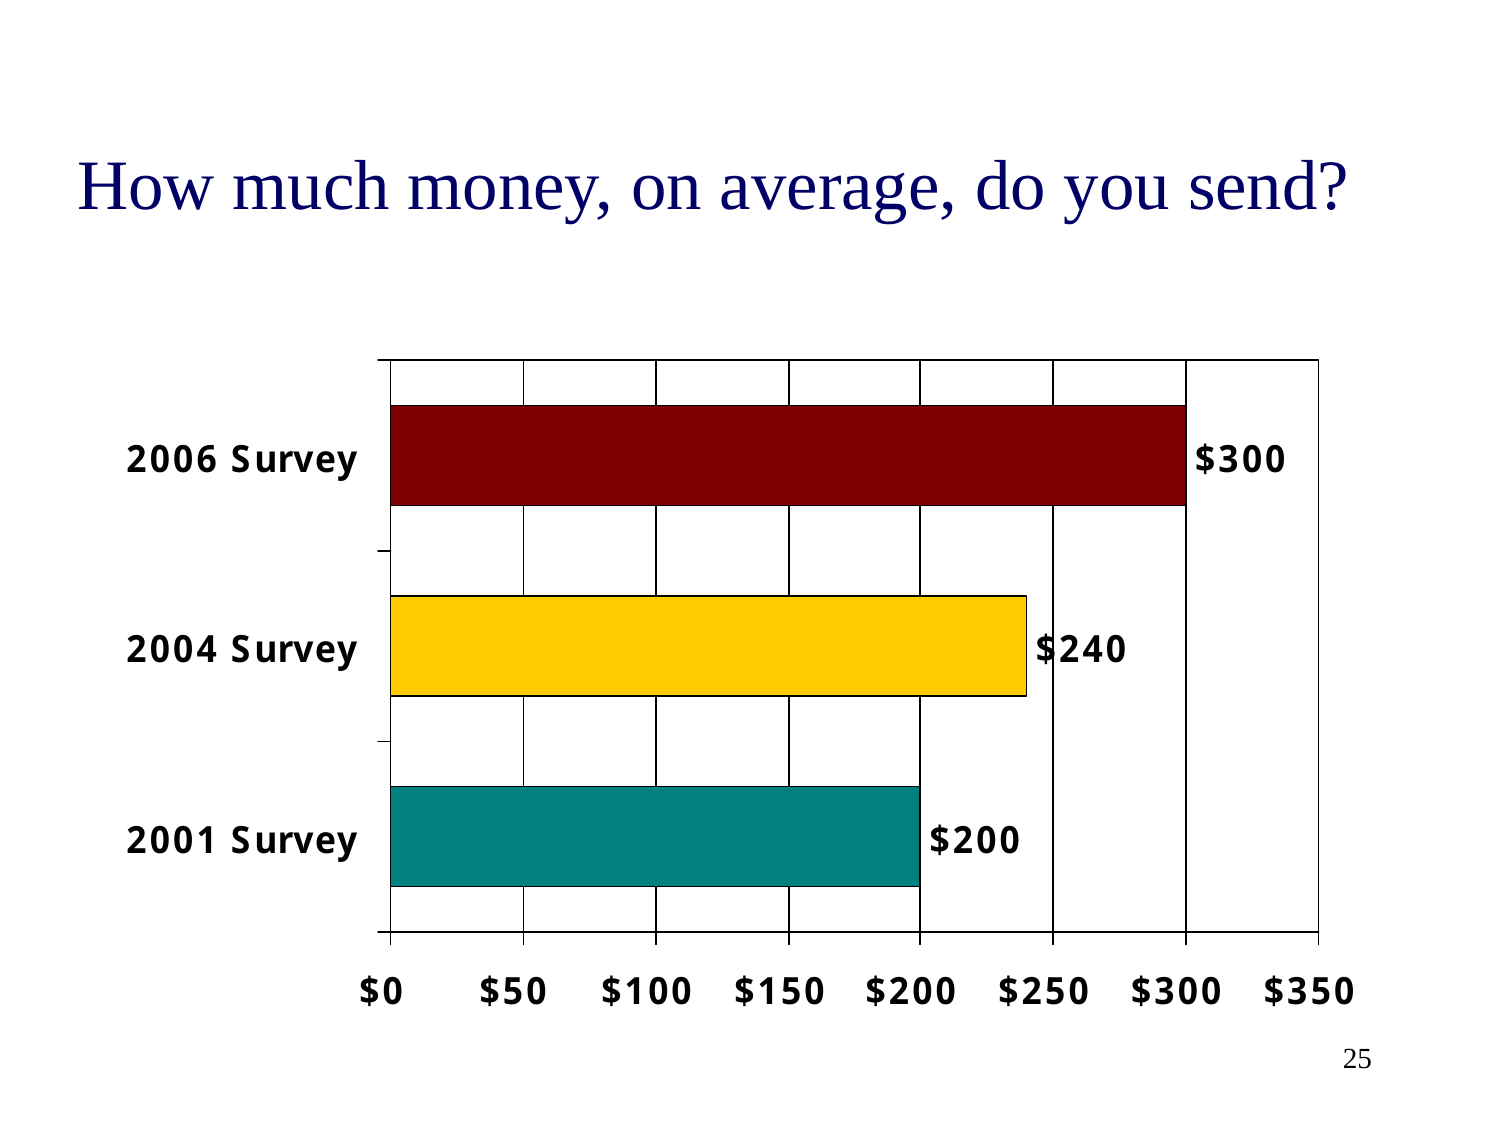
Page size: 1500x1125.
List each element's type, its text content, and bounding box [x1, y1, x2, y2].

slide_number 25 [1074, 1033, 1388, 1108]
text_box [112, 351, 1388, 1028]
title How much money, on average, do you send? [62, 74, 1438, 288]
